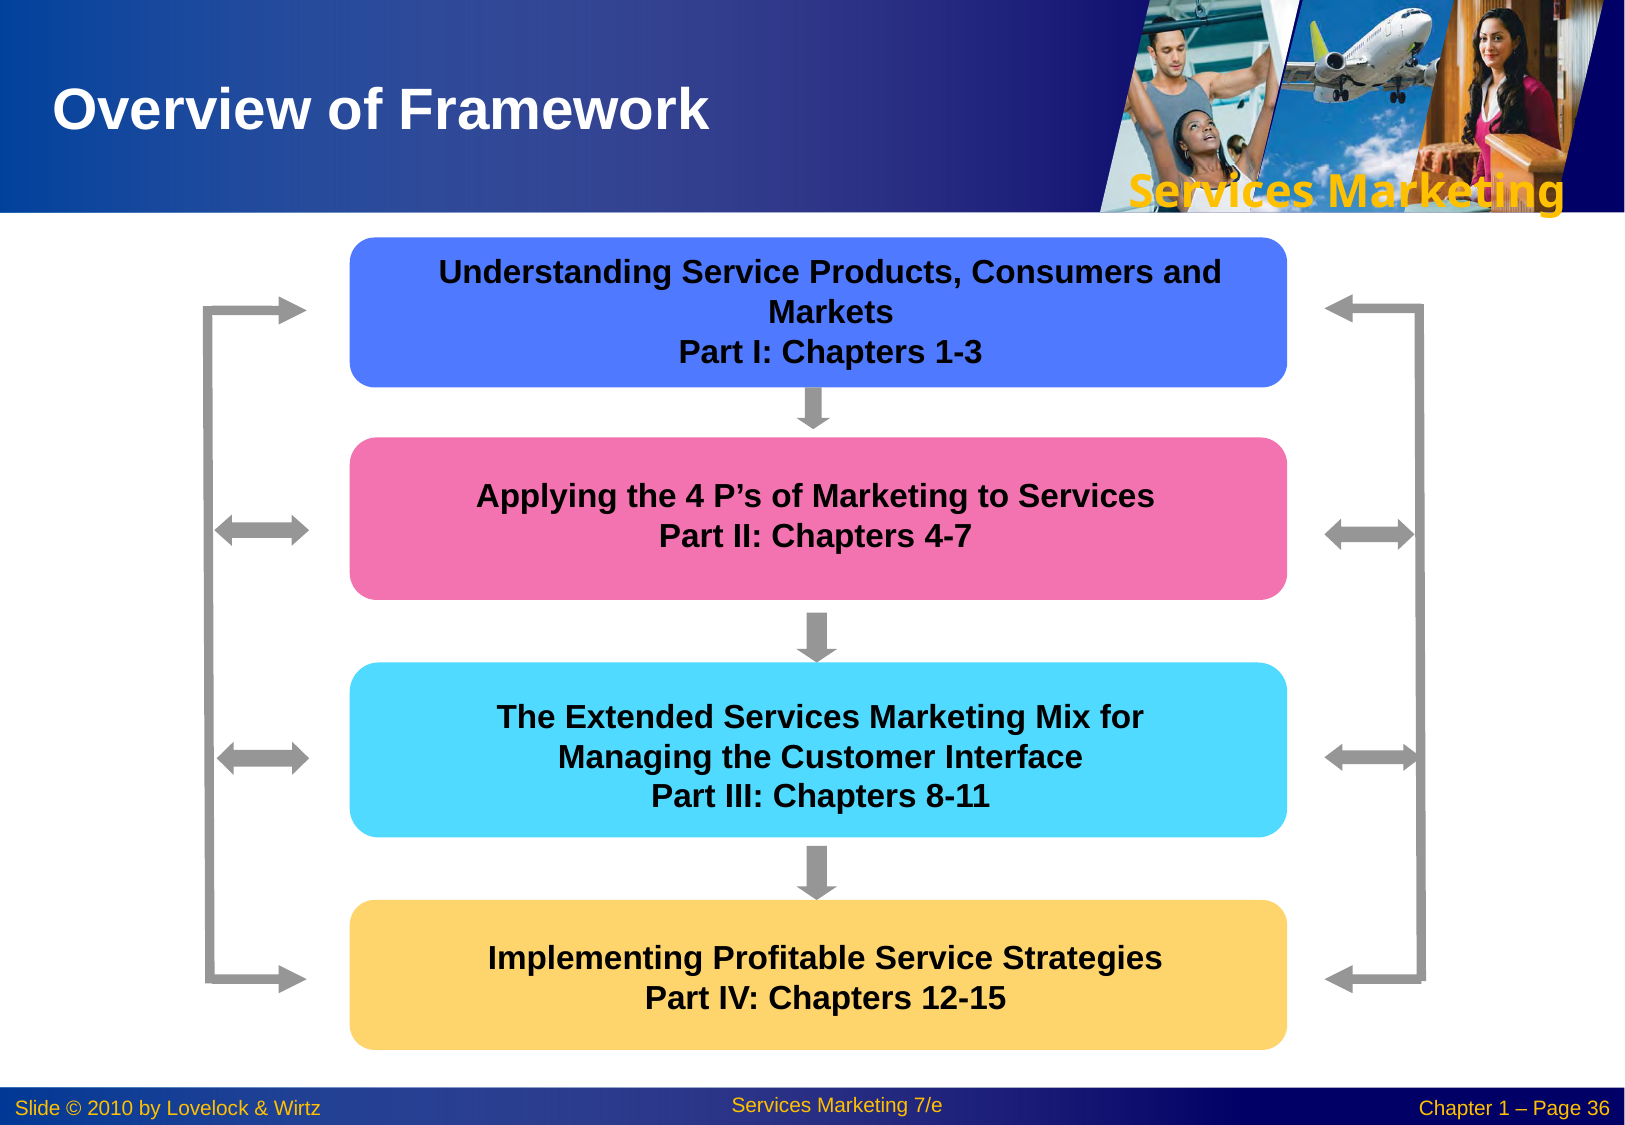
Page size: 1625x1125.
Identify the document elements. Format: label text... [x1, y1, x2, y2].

text_box The Extended Services Marketing Mix for Managing the Customer Interface Part III: Chapters 8-11 [462, 687, 1180, 822]
text_box [1324, 302, 1419, 315]
text_box [1324, 743, 1420, 771]
text_box [796, 387, 831, 430]
title Overview of Framework [36, 37, 1088, 176]
text_box [796, 845, 838, 901]
text_box Understanding Service Products, Consumers and Markets Part I: Chapters 1-3 [374, 243, 1288, 378]
text_box [349, 899, 1288, 1050]
text_box [349, 237, 1282, 388]
text_box [216, 741, 310, 775]
text_box [214, 514, 310, 546]
text_box [349, 662, 1288, 838]
picture [1162, 186, 1172, 192]
text_box [796, 612, 838, 663]
text_box [211, 304, 307, 317]
text_box Applying the 4 P’s of Marketing to Services Part II: Chapters 4-7 [457, 466, 1175, 562]
picture [1100, 0, 1604, 213]
text_box [211, 972, 307, 986]
text_box [1324, 972, 1421, 986]
text_box Implementing Profitable Service Strategies Part IV: Chapters 12-15 [381, 929, 1271, 1024]
text_box [1324, 518, 1415, 550]
picture [1546, 187, 1556, 202]
text_box [349, 437, 1288, 600]
